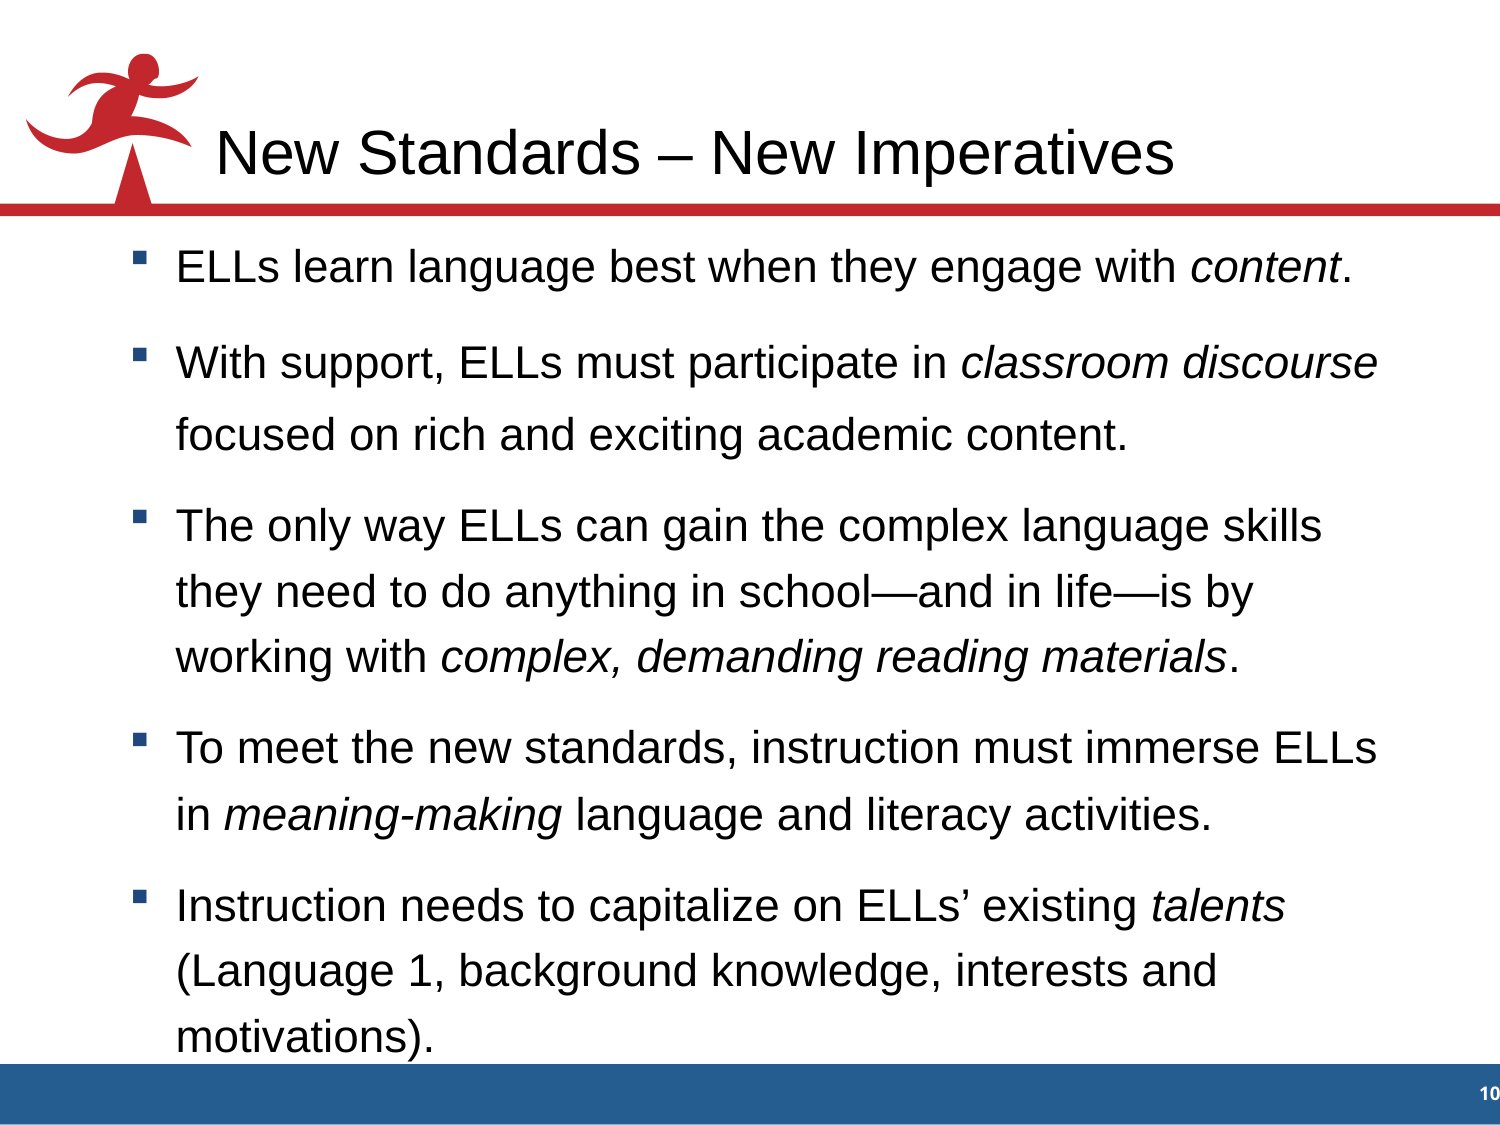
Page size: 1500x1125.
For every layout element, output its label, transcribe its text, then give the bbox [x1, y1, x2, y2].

list ELLs learn language best when they engage with content. With support, ELLs must participate in classroom discourse focused on rich and exciting academic content. The only way ELLs can gain the complex language skills they need to do anything in school—and in life—is by working with complex, demanding reading materials. To meet the new standards, instruction must immerse ELLs in meaning-making language and literacy activities. Instruction needs to capitalize on ELLs’ existing talents (Language 1, background knowledge, interests and motivations). [112, 212, 1425, 1125]
title New Standards – New Imperatives [200, 50, 1450, 196]
picture [0, 0, 1500, 1125]
